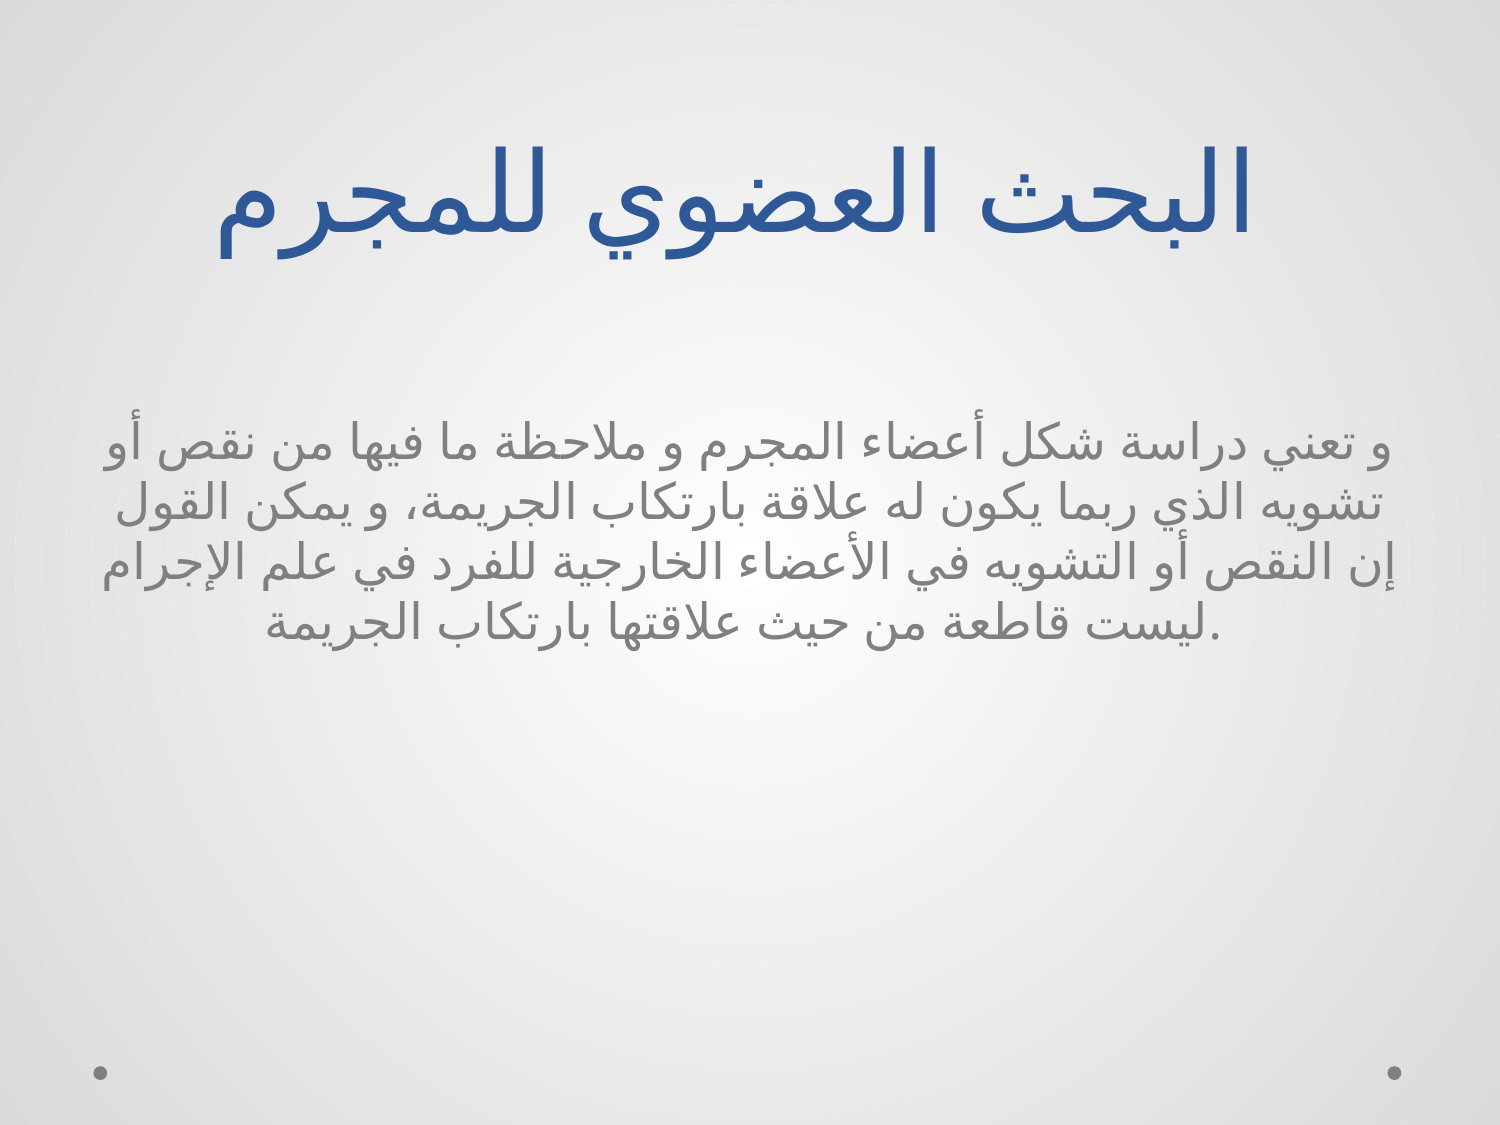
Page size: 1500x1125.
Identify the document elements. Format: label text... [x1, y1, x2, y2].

title البحث العضوي للمجرم [75, 0, 1425, 262]
list و تعني دراسة شكل أعضاء المجرم و ملاحظة ما فيها من نقص أو تشويه الذي ربما يكون له علاقة بارتكاب الجريمة، و يمكن القول إن النقص أو التشويه في الأعضاء الخارجية للفرد في علم الإجرام ليست قاطعة من حيث علاقتها بارتكاب الجريمة. [75, 262, 1425, 1005]
